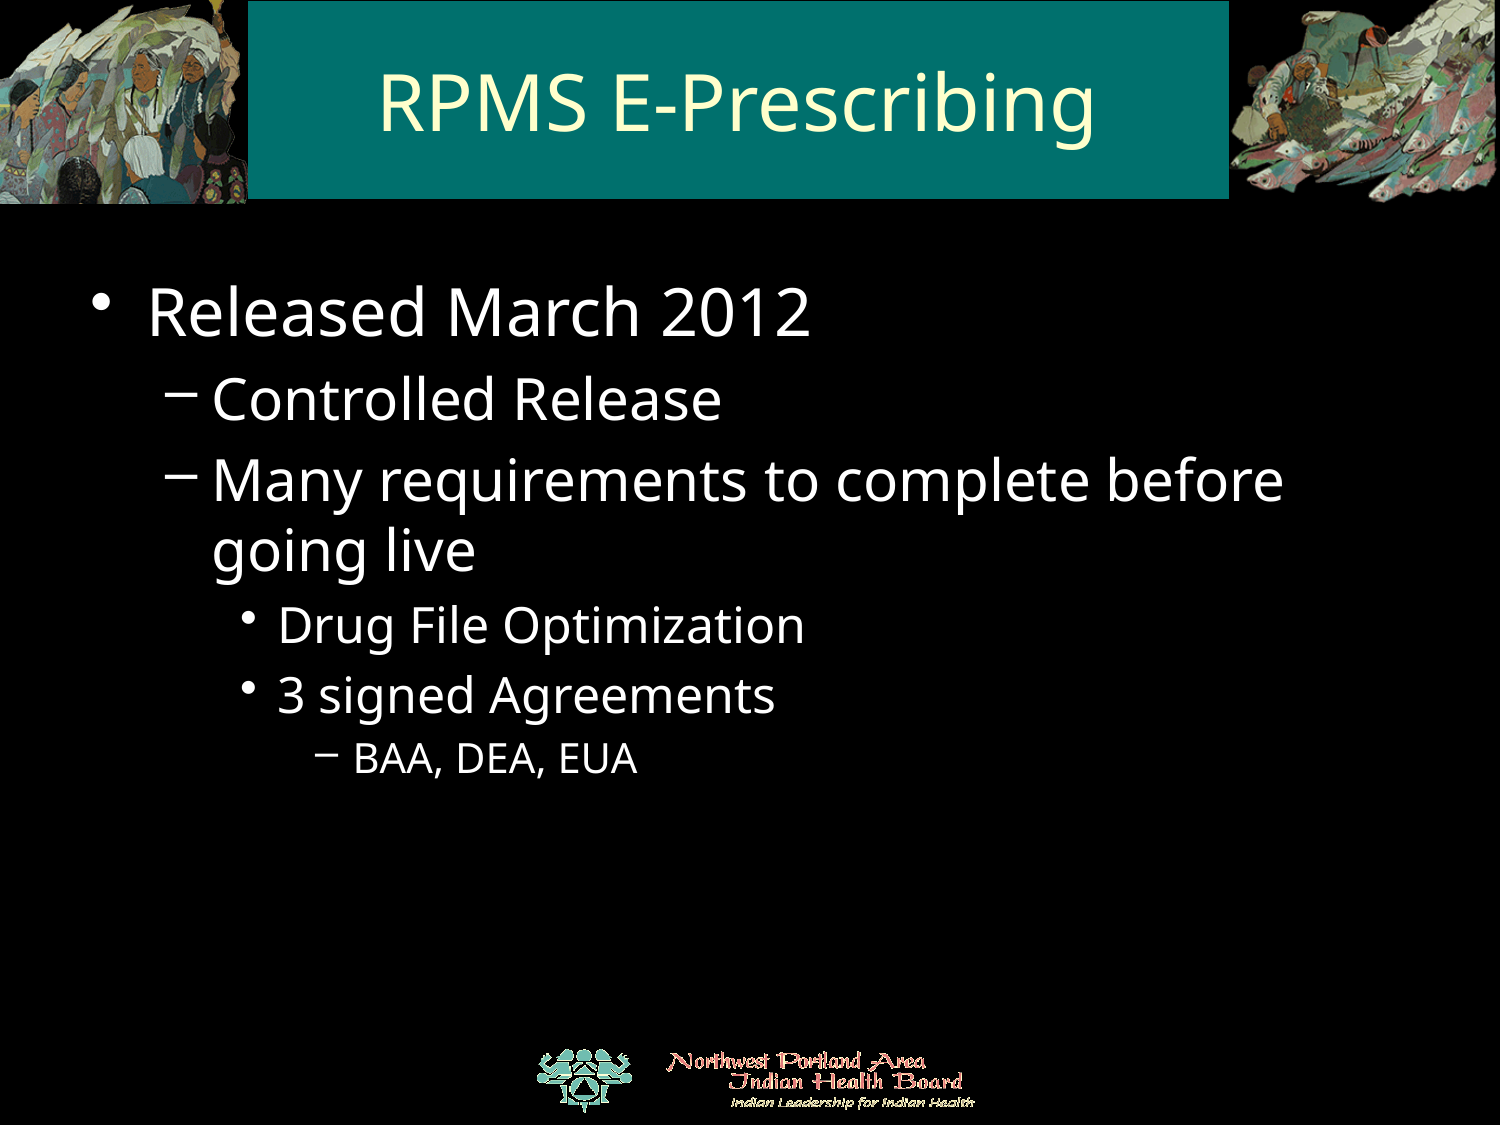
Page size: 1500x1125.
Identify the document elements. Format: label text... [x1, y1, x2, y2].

title RPMS E-Prescribing [249, 0, 1226, 201]
picture [1229, 0, 1500, 204]
list Released March 2012 Controlled Release Many requirements to complete before going live Drug File Optimization 3 signed Agreements BAA, DEA, EUA [75, 262, 1425, 1005]
picture [0, 0, 248, 204]
picture [537, 1049, 975, 1113]
